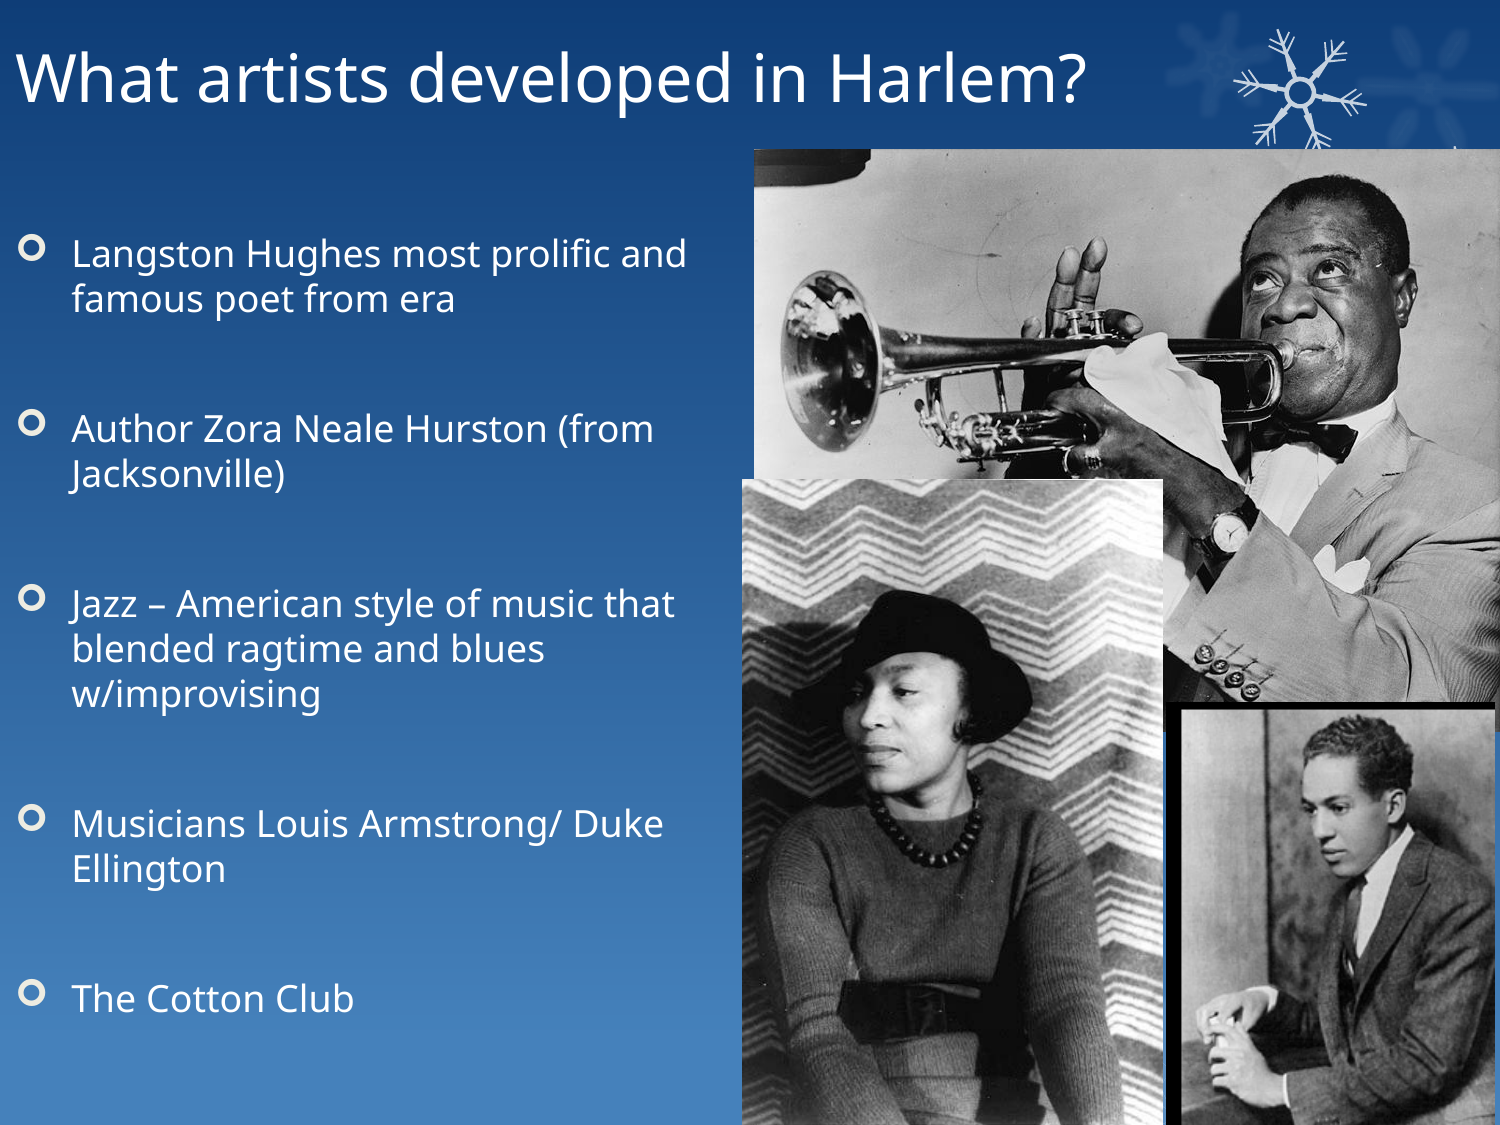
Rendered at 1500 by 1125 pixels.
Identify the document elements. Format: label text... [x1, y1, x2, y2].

list Langston Hughes most prolific and famous poet from era Author Zora Neale Hurston (from Jacksonville) Jazz – American style of music that blended ragtime and blues w/improvising Musicians Louis Armstrong/ Duke Ellington The Cotton Club [0, 162, 713, 1088]
title What artists developed in Harlem? [0, 0, 1425, 152]
picture [741, 149, 1500, 1125]
